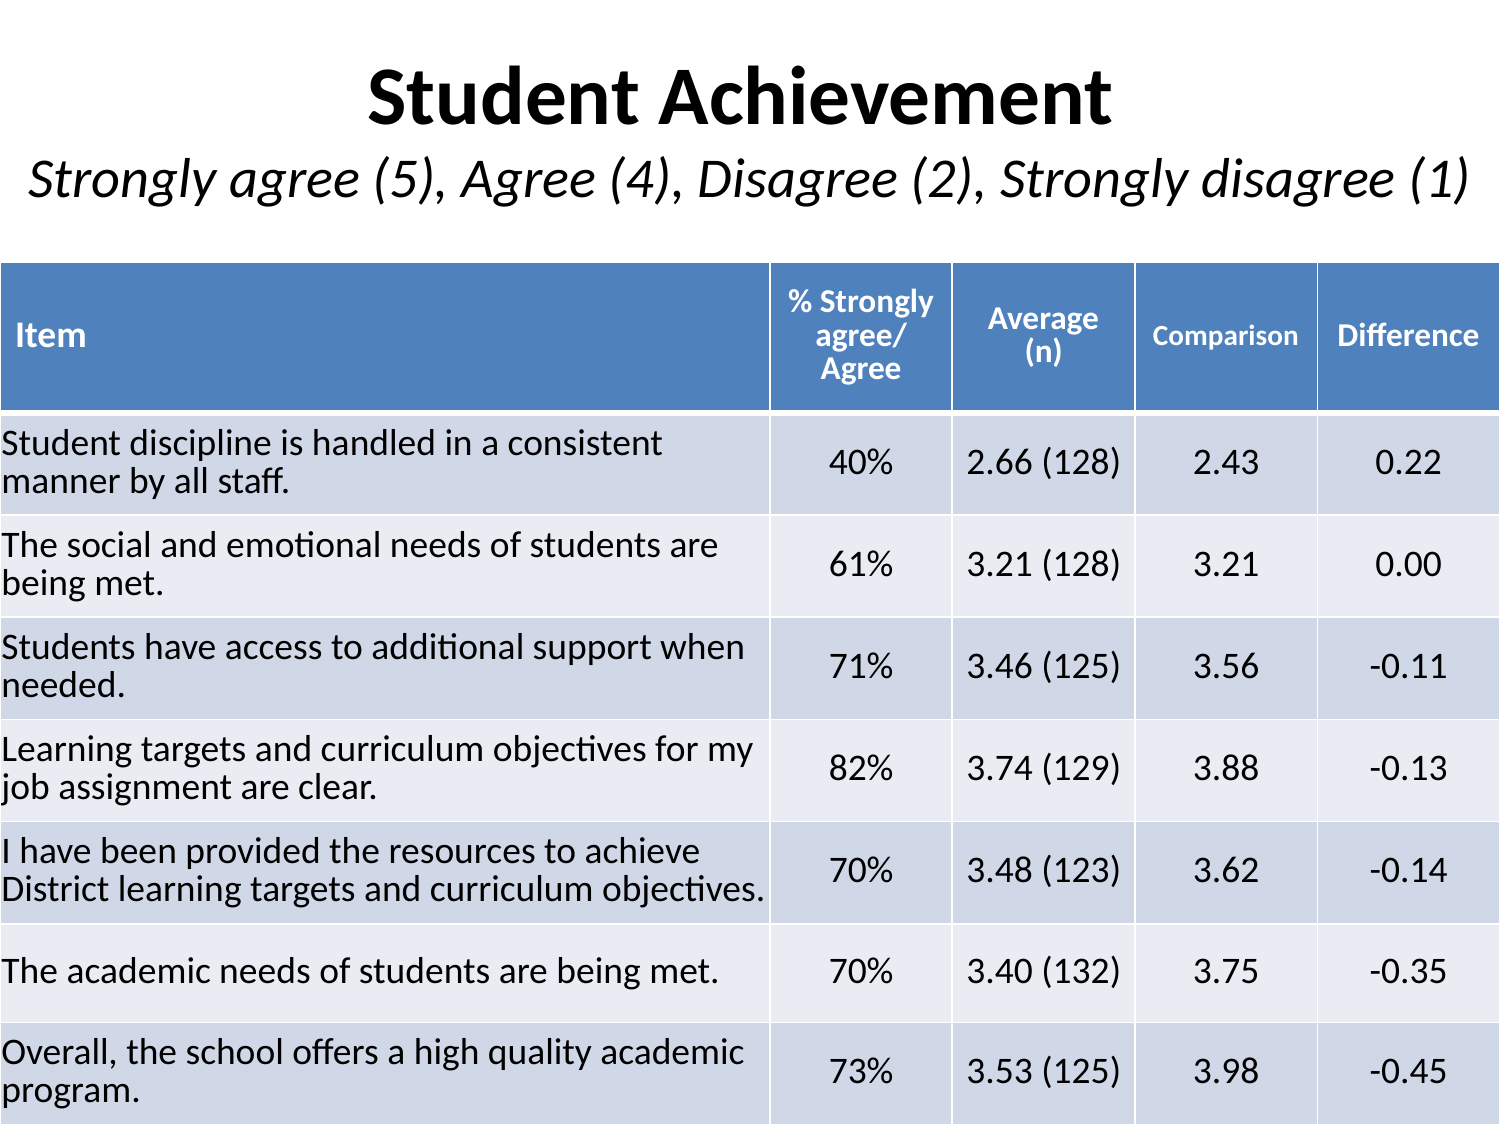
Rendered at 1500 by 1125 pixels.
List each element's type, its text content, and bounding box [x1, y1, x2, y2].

table_cell 82% [771, 720, 951, 821]
table_cell Learning targets and curriculum objectives for my job assignment are clear. [1, 720, 769, 821]
table_cell 3.62 [1136, 822, 1317, 923]
table_cell -0.35 [1318, 925, 1499, 1022]
table_cell 73% [771, 1023, 951, 1124]
table_cell 70% [771, 925, 951, 1022]
table_cell 70% [771, 822, 951, 923]
table_cell Overall, the school offers a high quality academic program. [1, 1023, 769, 1124]
table_cell 3.74 (129) [953, 720, 1134, 821]
table_cell Student discipline is handled in a consistent manner by all staff. [1, 416, 769, 514]
table_cell 61% [771, 516, 951, 616]
table_cell 2.43 [1136, 416, 1317, 514]
table_cell 3.21 (128) [953, 516, 1134, 616]
table_cell -0.45 [1318, 1023, 1499, 1124]
table_cell Students have access to additional support when needed. [1, 618, 769, 719]
table_cell The social and emotional needs of students are being met. [1, 516, 769, 616]
table_cell 3.48 (123) [953, 822, 1134, 923]
table_cell 2.66 (128) [953, 416, 1134, 514]
table_header Difference [1318, 263, 1499, 410]
table_cell 40% [771, 416, 951, 514]
table_header Item [1, 263, 769, 410]
table_cell 71% [771, 618, 951, 719]
table_header % Strongly agree/ Agree [771, 263, 951, 410]
table_cell 0.22 [1318, 416, 1499, 514]
table_cell 3.40 (132) [953, 925, 1134, 1022]
table_cell 3.46 (125) [953, 618, 1134, 719]
title Student Achievement Strongly agree (5), Agree (4), Disagree (2), Strongly disagree (1) [0, 0, 1500, 250]
table_cell 0.00 [1318, 516, 1499, 616]
table_cell 3.21 [1136, 516, 1317, 616]
table_header Average (n) [953, 263, 1134, 410]
table_cell 3.53 (125) [953, 1023, 1134, 1124]
table_header Comparison [1136, 263, 1317, 410]
table_cell 3.98 [1136, 1023, 1317, 1124]
table_cell 3.88 [1136, 720, 1317, 821]
table_cell 3.56 [1136, 618, 1317, 719]
table_cell -0.13 [1318, 720, 1499, 821]
table_cell -0.14 [1318, 822, 1499, 923]
table_cell The academic needs of students are being met. [1, 925, 769, 1022]
table_cell I have been provided the resources to achieve District learning targets and curriculum objectives. [1, 822, 769, 923]
table_cell -0.11 [1318, 618, 1499, 719]
table_cell 3.75 [1136, 925, 1317, 1022]
